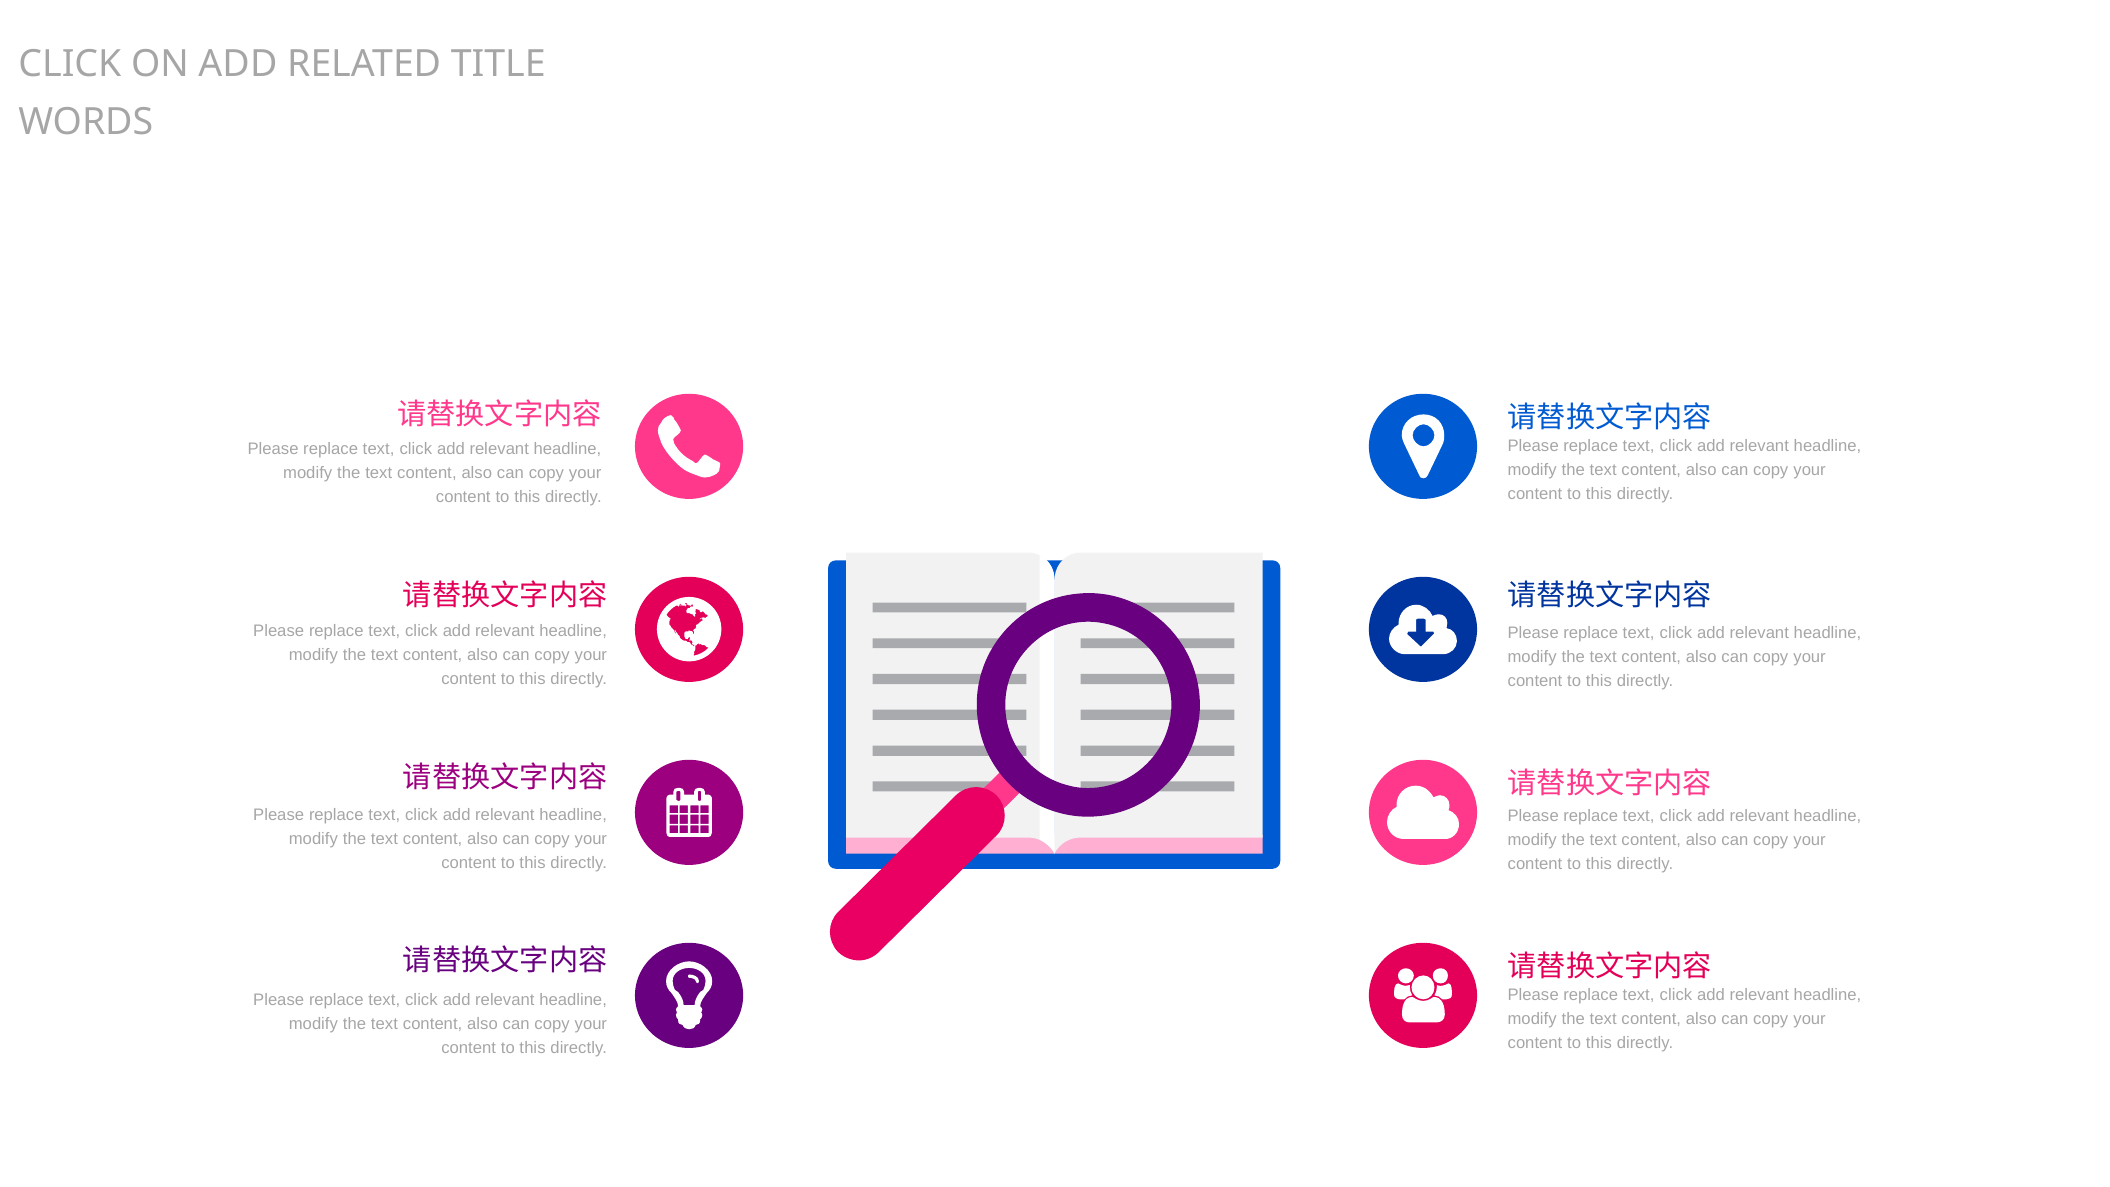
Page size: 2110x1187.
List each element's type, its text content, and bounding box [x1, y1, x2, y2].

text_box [1507, 390, 1864, 504]
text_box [1368, 759, 1478, 865]
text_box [634, 759, 744, 865]
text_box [251, 568, 608, 689]
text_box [1507, 756, 1864, 874]
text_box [827, 552, 1281, 963]
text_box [1507, 569, 1864, 691]
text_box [1507, 939, 1864, 1053]
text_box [634, 393, 744, 499]
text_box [634, 942, 744, 1048]
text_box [251, 750, 608, 873]
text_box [634, 576, 744, 682]
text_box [1368, 942, 1478, 1048]
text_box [246, 388, 602, 507]
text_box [1368, 393, 1478, 499]
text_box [1368, 576, 1478, 682]
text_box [251, 934, 608, 1058]
text_box CLICK ON ADD RELATED TITLE WORDS [3, 18, 595, 150]
